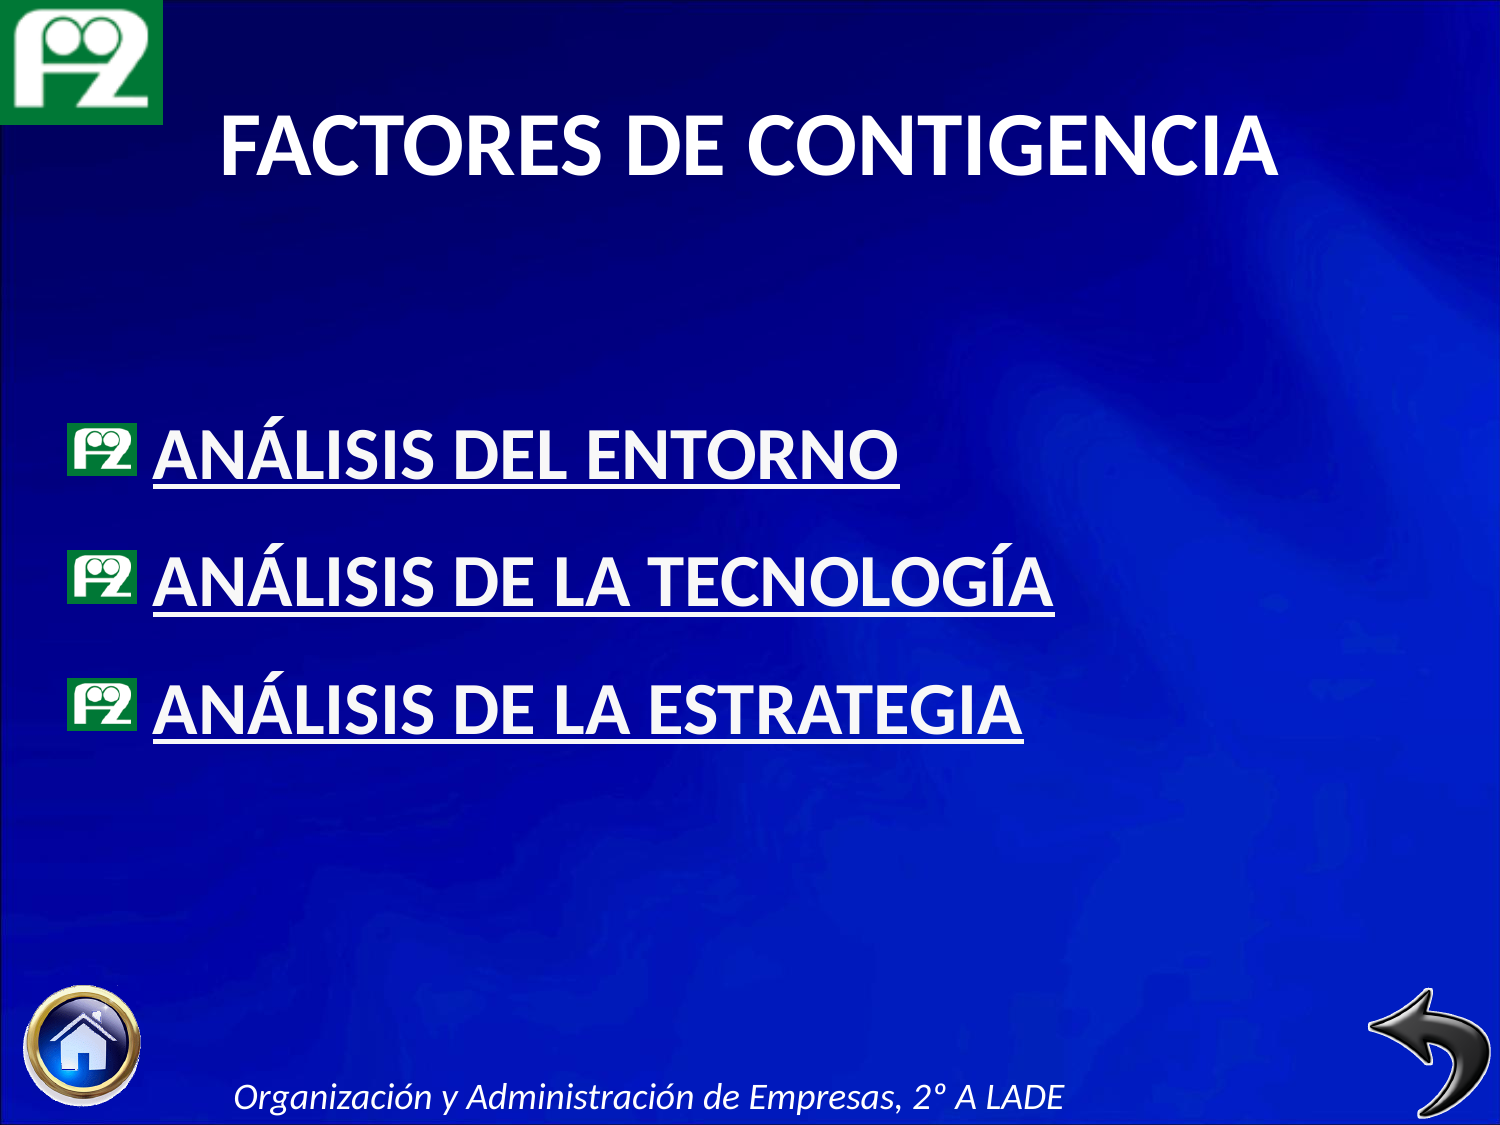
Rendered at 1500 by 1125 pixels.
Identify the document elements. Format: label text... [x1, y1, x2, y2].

picture [67, 678, 137, 731]
text_box ANÁLISIS DEL ENTORNO ANÁLISIS DE LA TECNOLOGÍA ANÁLISIS DE LA ESTRATEGIA [53, 397, 1500, 757]
picture [67, 550, 137, 604]
title FACTORES DE CONTIGENCIA [74, 44, 1426, 233]
picture [0, 0, 1500, 1125]
text_box Organización y Administración de Empresas, 2º A LADE [218, 1064, 1199, 1125]
picture [67, 423, 137, 476]
